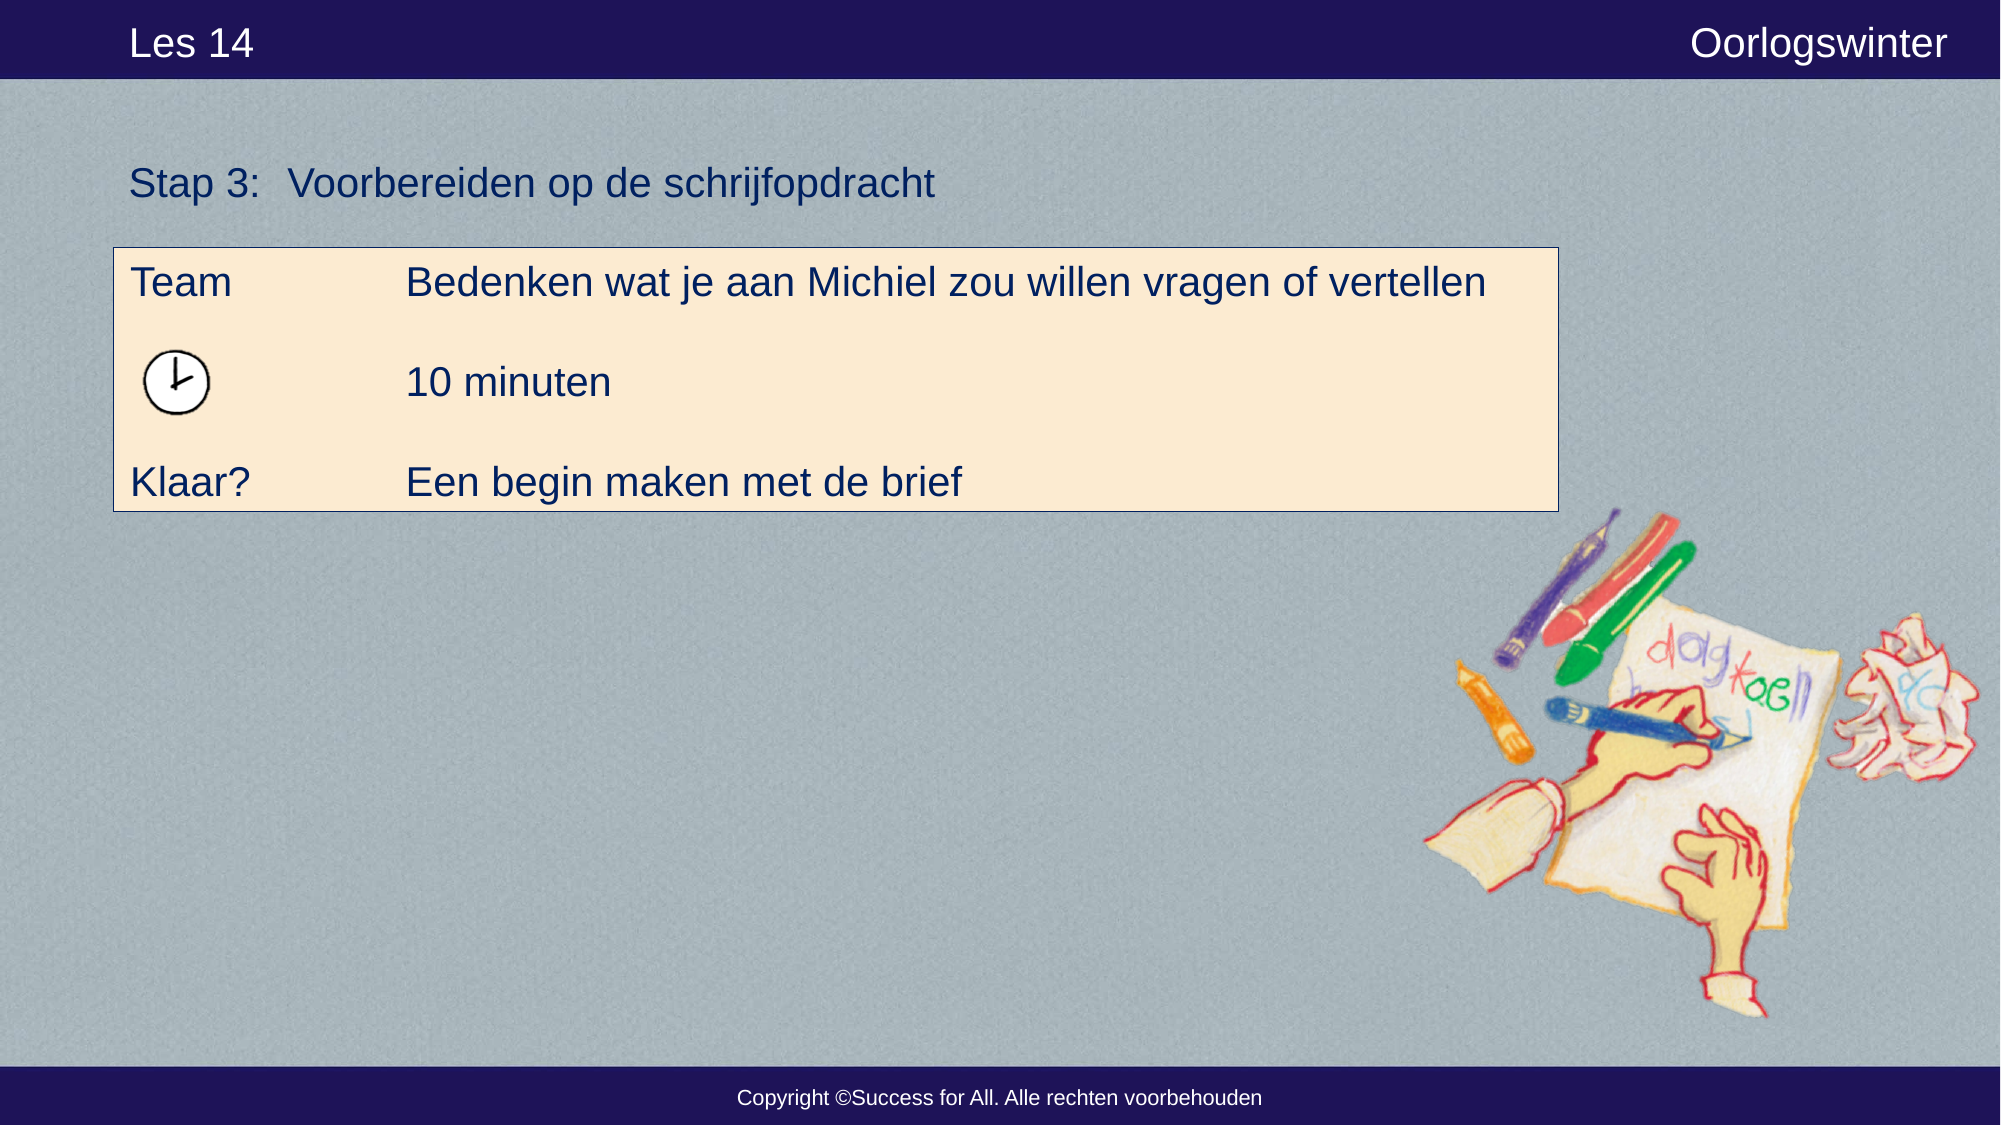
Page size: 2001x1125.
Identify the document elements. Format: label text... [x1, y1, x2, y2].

text_box Stap 3: Voorbereiden op de schrijfopdracht [113, 148, 1301, 214]
picture [0, 0, 2001, 1125]
text_box Les 14 [114, 8, 354, 73]
text_box Team Bedenken wat je aan Michiel zou willen vragen of vertellen 10 minuten Klaar? Een begin maken met de brief [113, 247, 1559, 512]
text_box Oorlogswinter [786, 8, 1963, 73]
text_box Copyright ©Success for All. Alle rechten voorbehouden [0, 1076, 2000, 1125]
